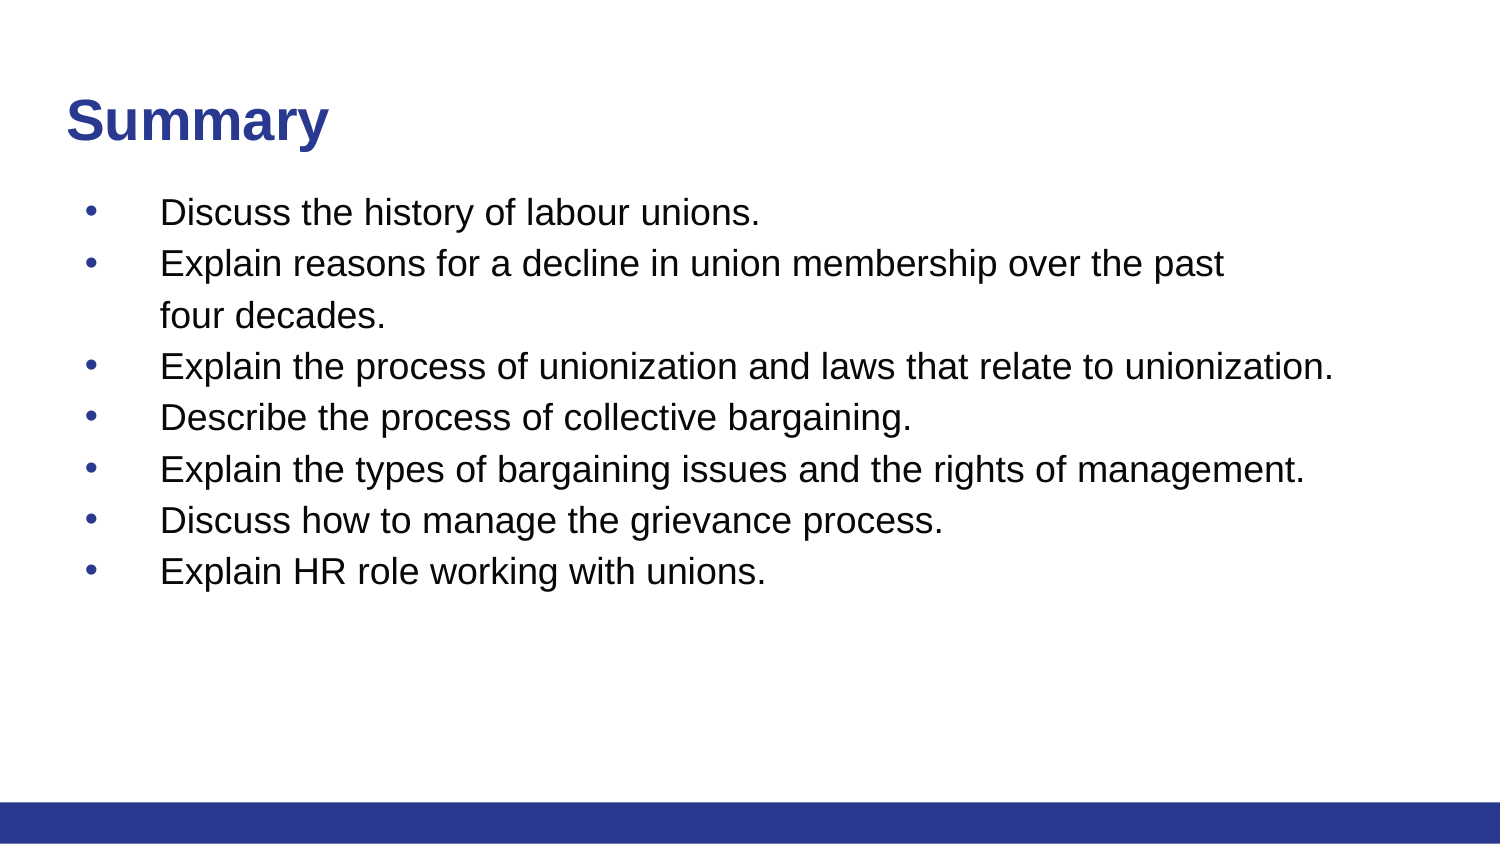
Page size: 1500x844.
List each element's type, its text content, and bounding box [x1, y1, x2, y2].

list Discuss the history of labour unions. Explain reasons for a decline in union membership over the past four decades. Explain the process of unionization and laws that relate to unionization. Describe the process of collective bargaining. Explain the types of bargaining issues and the rights of management. Discuss how to manage the grievance process. Explain HR role working with unions. [51, 166, 1449, 777]
title Summary [51, 67, 1449, 166]
